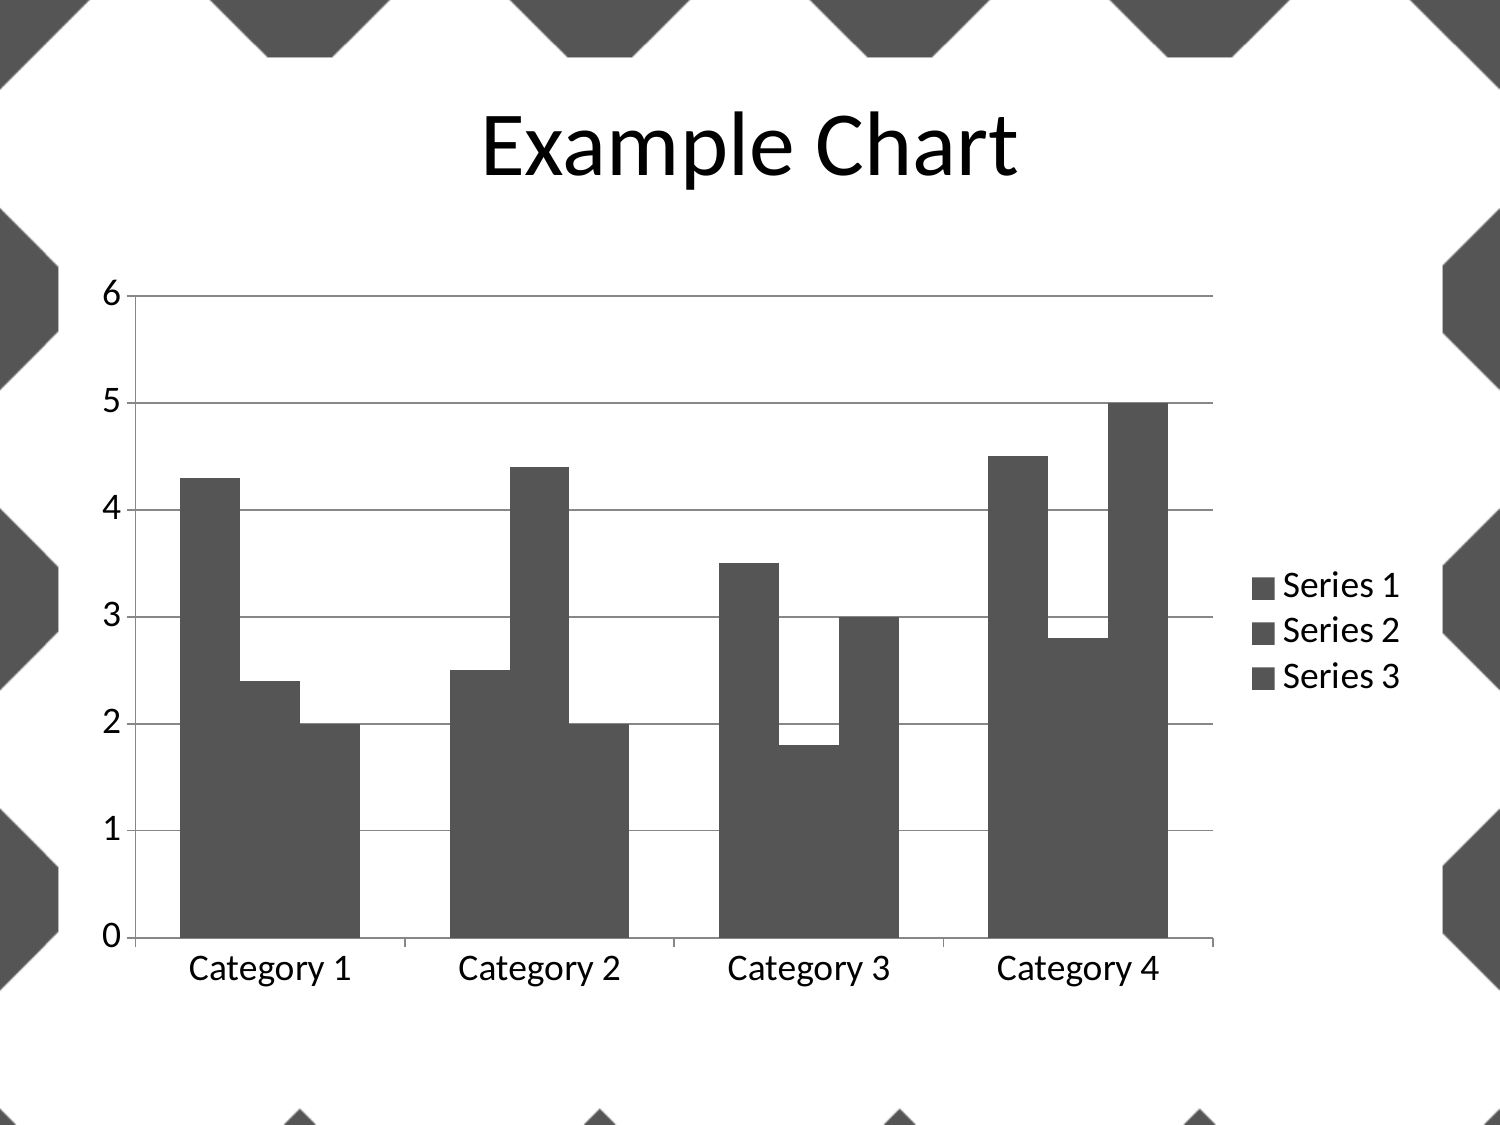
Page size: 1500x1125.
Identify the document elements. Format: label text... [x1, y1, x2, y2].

picture [0, 0, 1500, 1125]
chart [74, 262, 1426, 1006]
title Example Chart [75, 45, 1425, 233]
